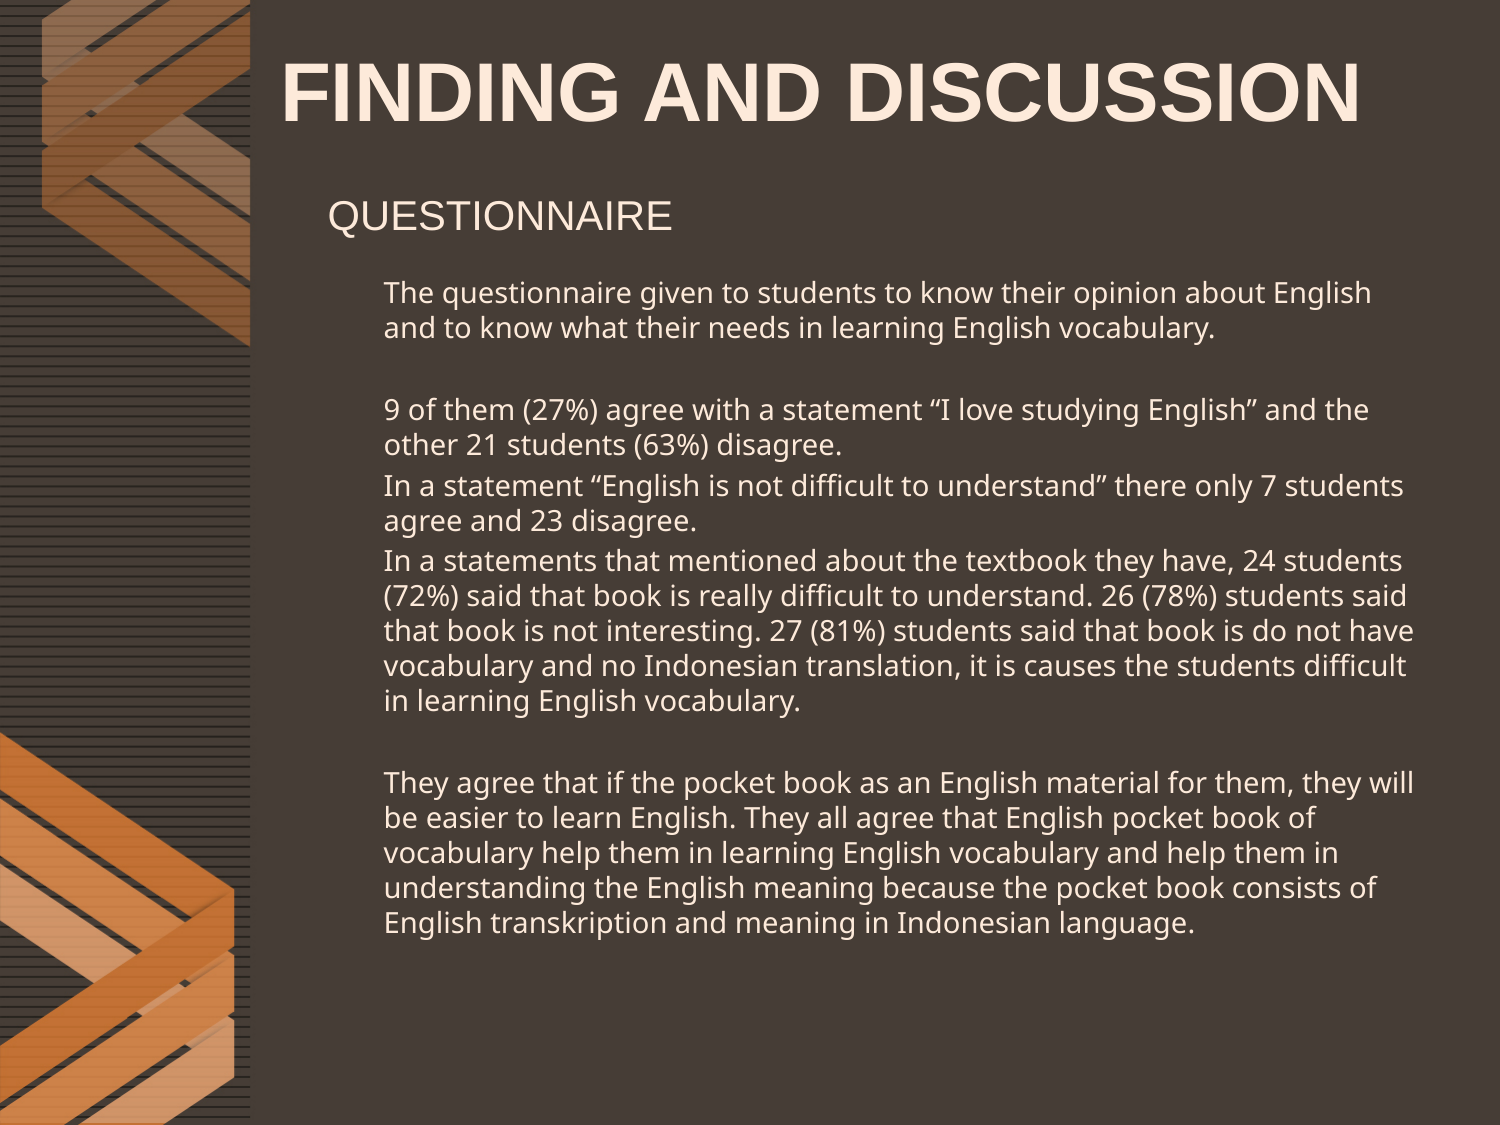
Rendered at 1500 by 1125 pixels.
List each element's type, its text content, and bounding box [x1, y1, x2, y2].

list QUESTIONNAIRE [312, 175, 1390, 251]
title FINDING AND DISCUSSION [265, 0, 1500, 176]
list The questionnaire given to students to know their opinion about English and to know what their needs in learning English vocabulary. 9 of them (27%) agree with a statement “I love studying English” and the other 21 students (63%) disagree. In a statement “English is not difficult to understand” there only 7 students agree and 23 disagree. In a statements that mentioned about the textbook they have, 24 students (72%) said that book is really difficult to understand. 26 (78%) students said that book is not interesting. 27 (81%) students said that book is do not have vocabulary and no Indonesian translation, it is causes the students difficult in learning English vocabulary. They agree that if the pocket book as an English material for them, they will be easier to learn English. They all agree that English pocket book of vocabulary help them in learning English vocabulary and help them in understanding the English meaning because the pocket book consists of English transkription and meaning in Indonesian language. [318, 267, 1447, 1035]
picture [0, 0, 1500, 1125]
